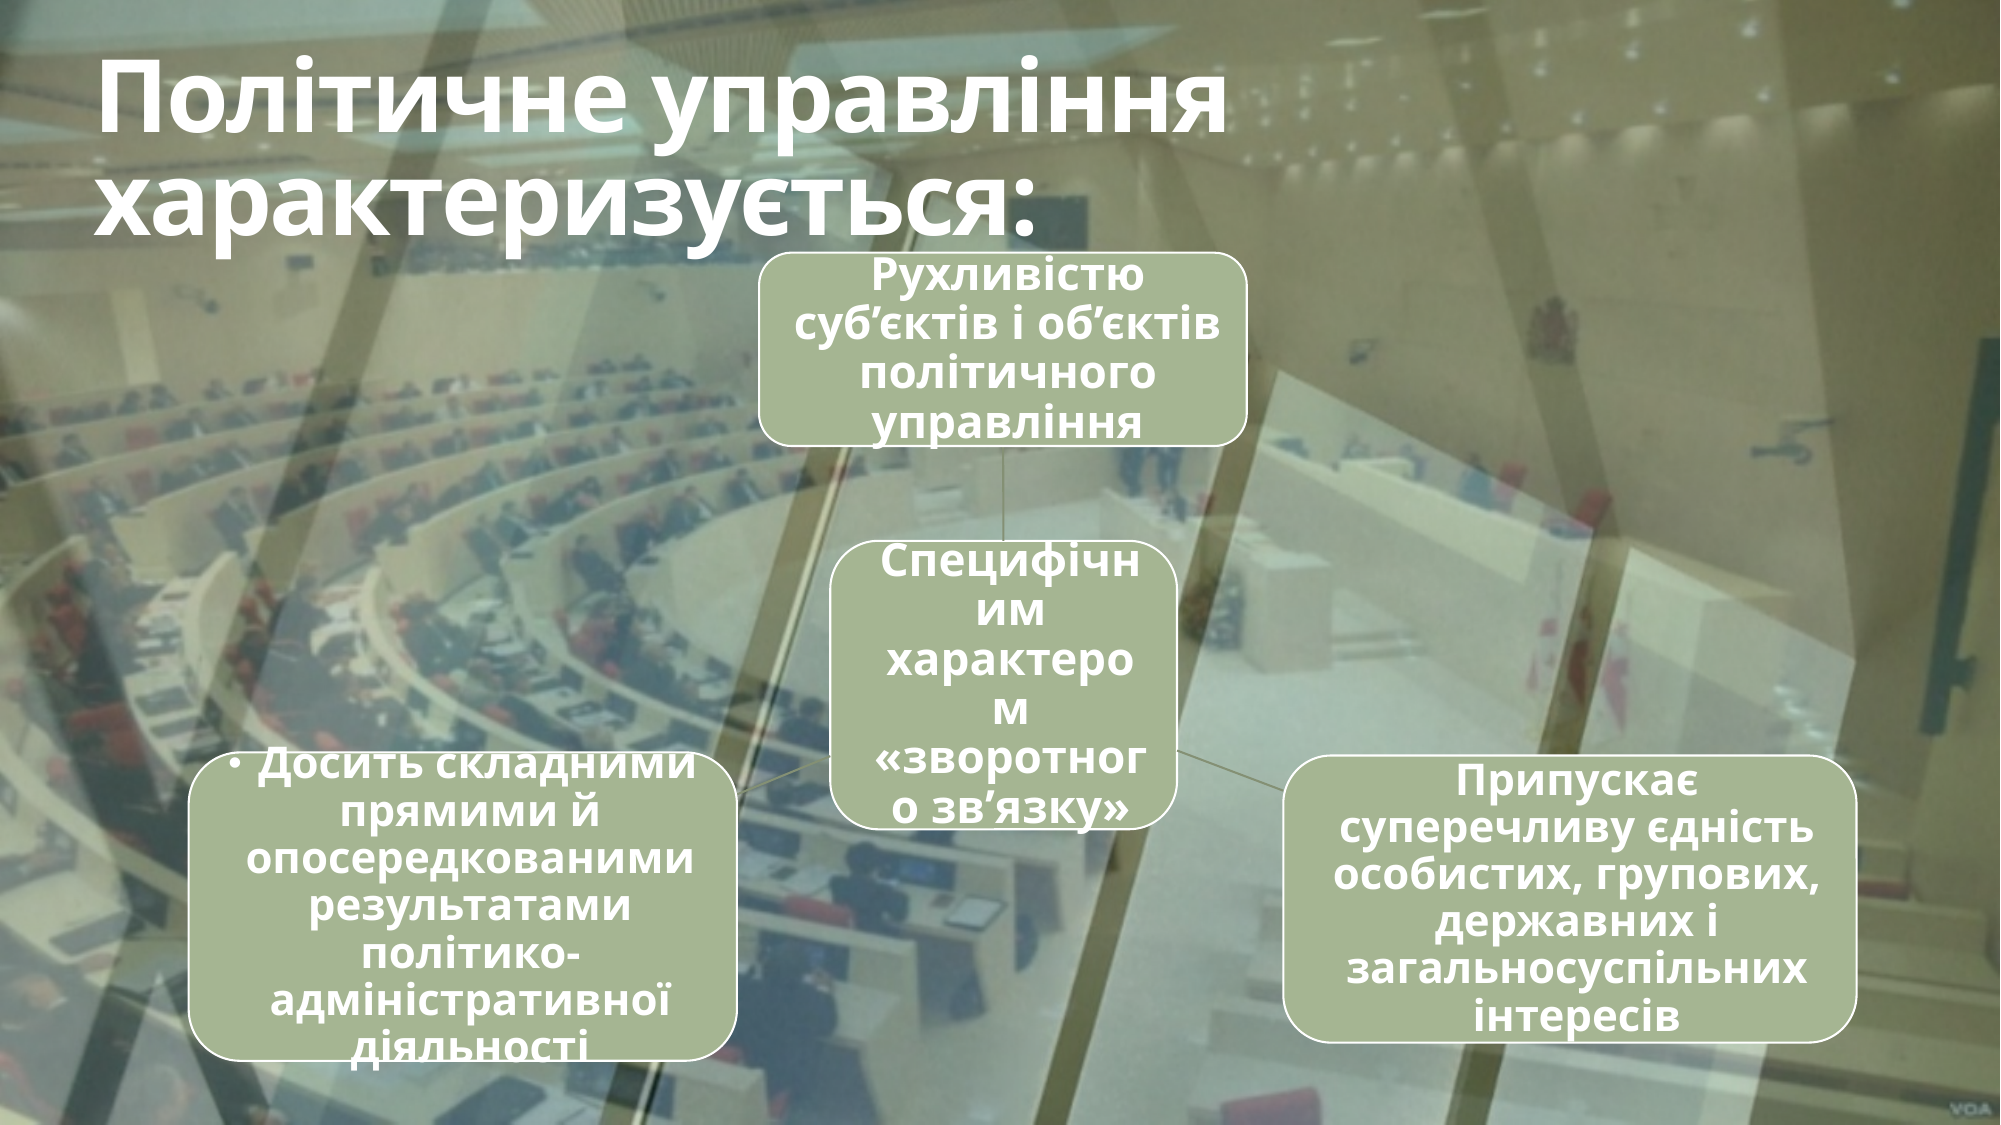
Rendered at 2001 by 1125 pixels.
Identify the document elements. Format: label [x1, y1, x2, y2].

picture [0, 0, 2000, 1125]
text_box [144, 121, 1876, 1084]
